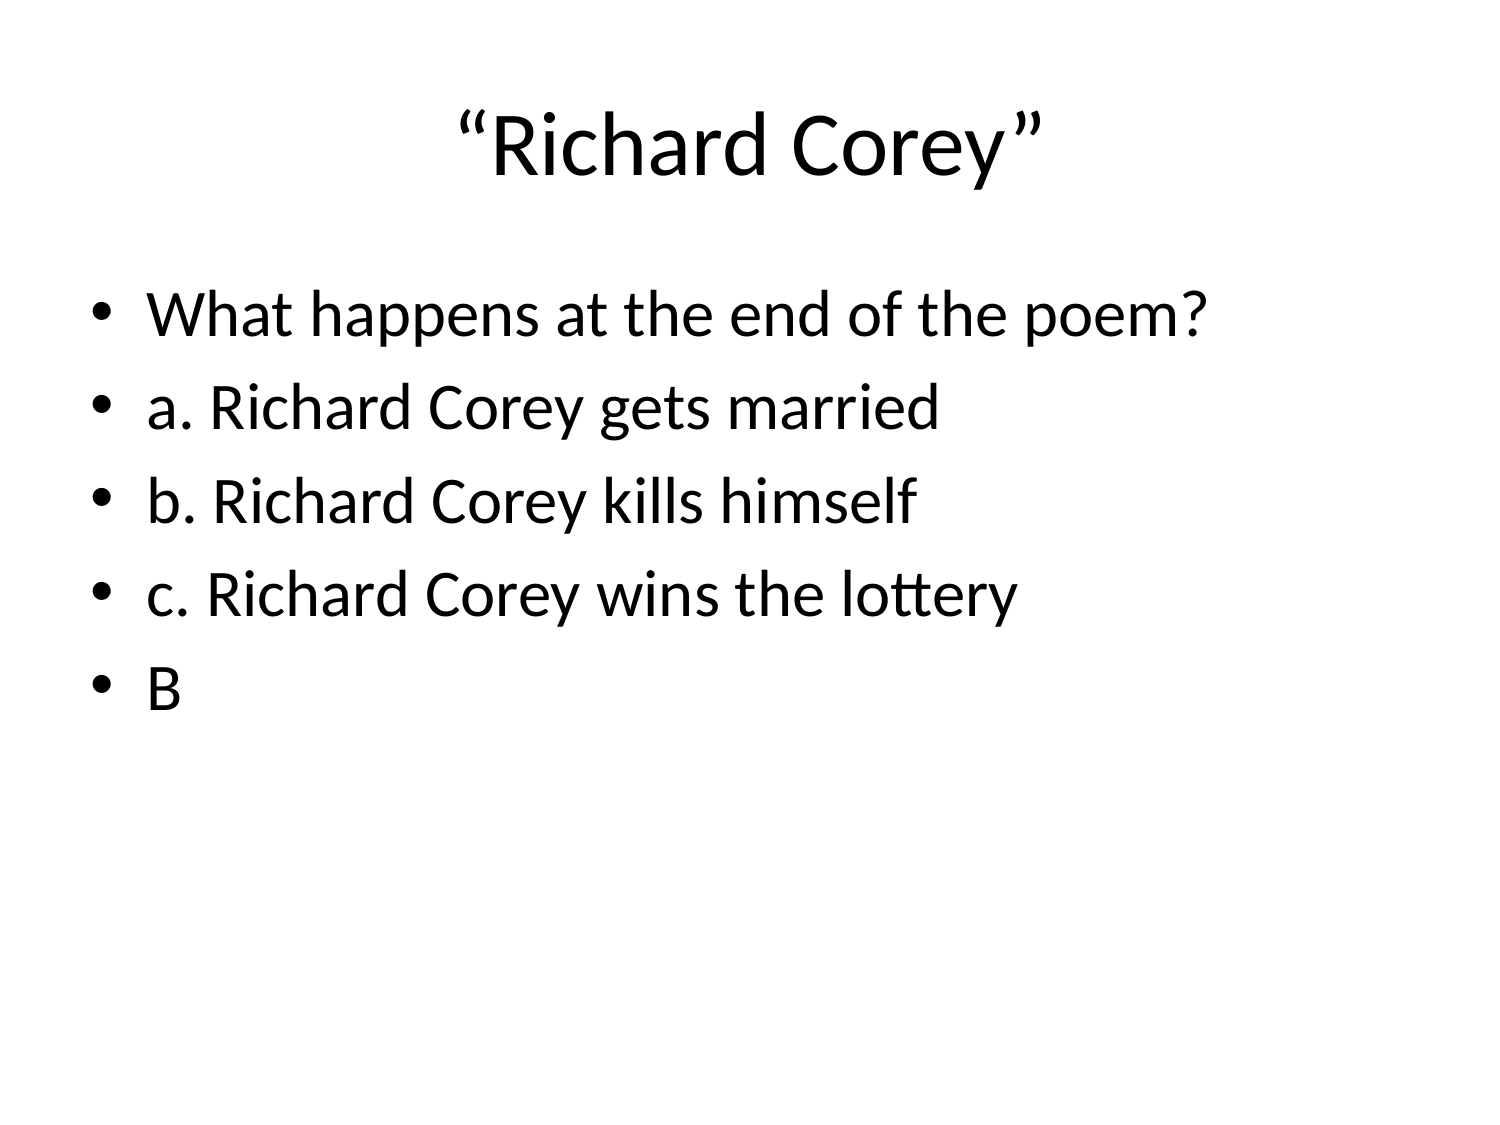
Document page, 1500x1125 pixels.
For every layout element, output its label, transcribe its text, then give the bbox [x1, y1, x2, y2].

title “Richard Corey” [75, 45, 1425, 233]
list What happens at the end of the poem? a. Richard Corey gets married b. Richard Corey kills himself c. Richard Corey wins the lottery B [75, 262, 1425, 1005]
